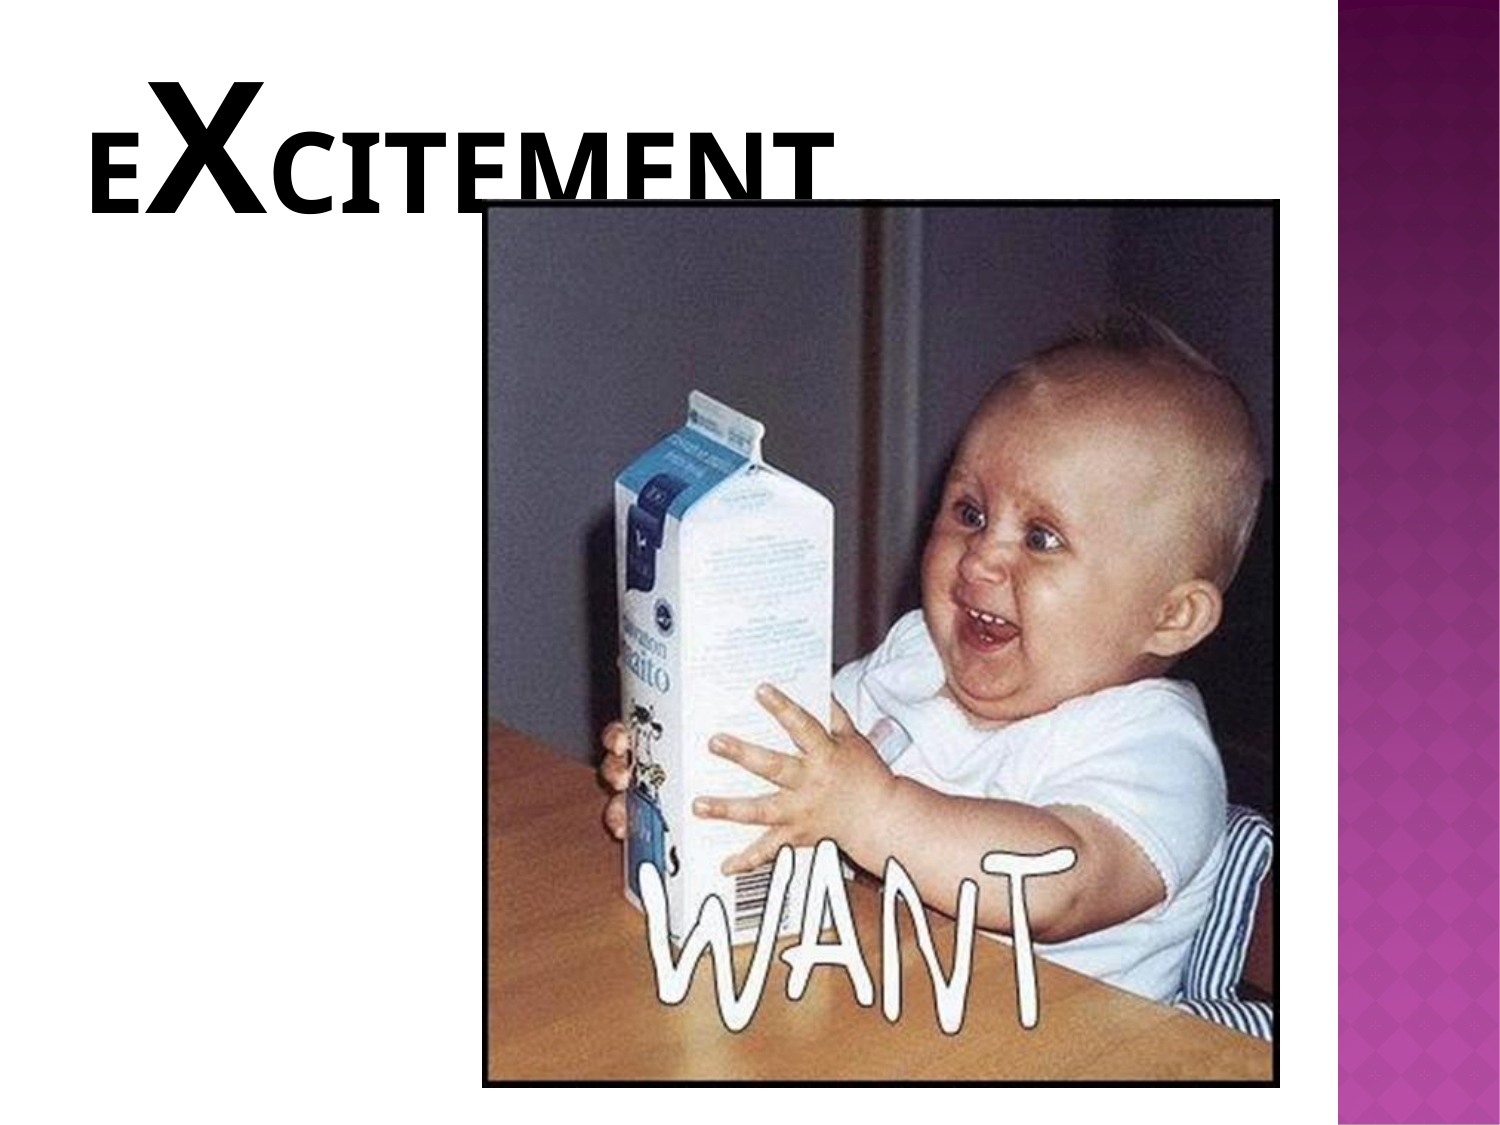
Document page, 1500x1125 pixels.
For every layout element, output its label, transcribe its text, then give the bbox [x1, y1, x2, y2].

picture [482, 199, 1280, 1088]
title eXCITEMENT [75, 0, 1500, 250]
picture [1337, 250, 1500, 1125]
